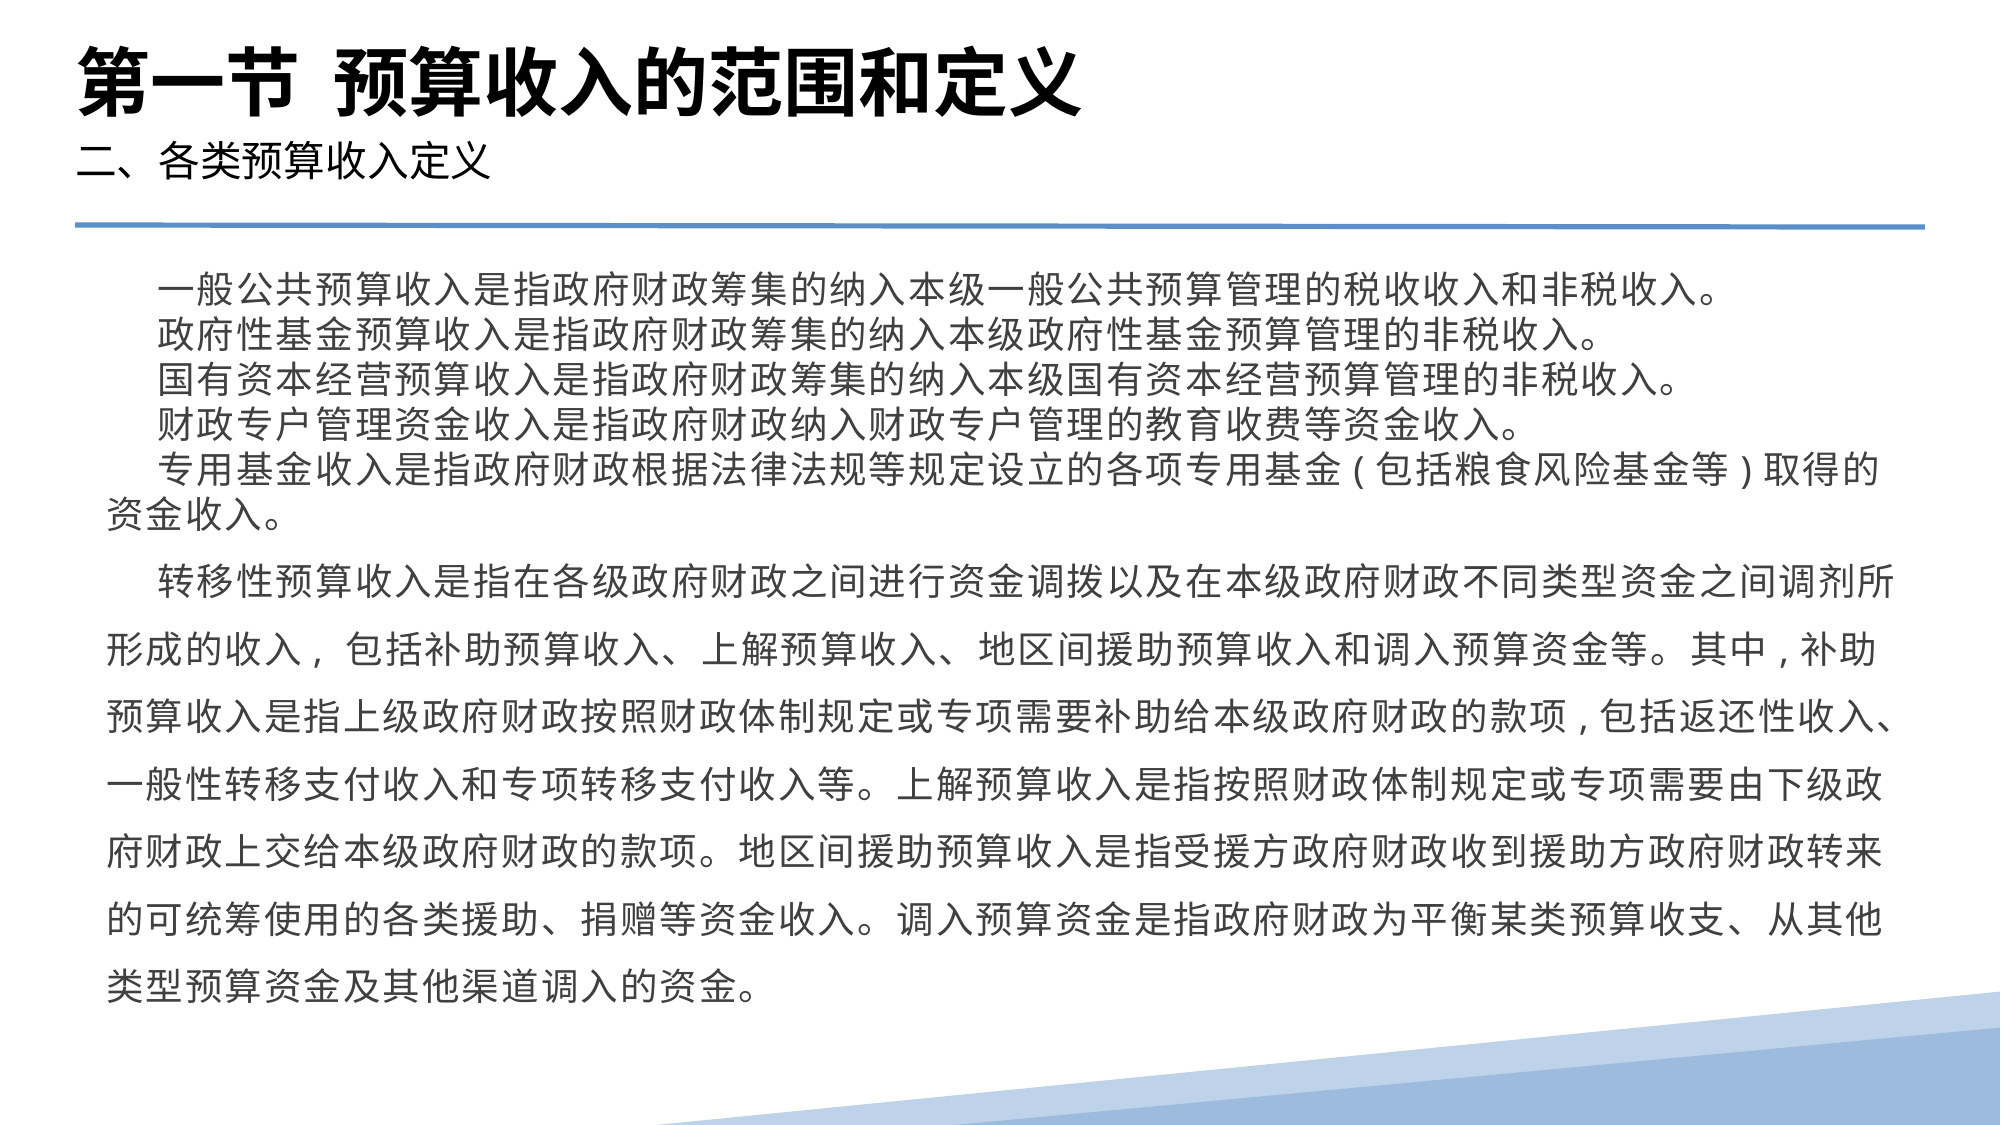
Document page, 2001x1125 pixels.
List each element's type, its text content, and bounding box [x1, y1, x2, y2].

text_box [74, 224, 1925, 228]
text_box 第一节 预算收入的范围和定义 [75, 24, 1925, 124]
text_box 二、各类预算收入定义 [75, 124, 1925, 200]
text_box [656, 991, 2000, 1125]
text_box 一般公共预算收入是指政府财政筹集的纳入本级一般公共预算管理的税收收入和非税收入。 政府性基金预算收入是指政府财政筹集的纳入本级政府性基金预算管理的非税收入。 国有资本经营预算收入是指政府财政筹集的纳入本级国有资本经营预算管理的非税收入。 财政专户管理资金收入是指政府财政纳入财政专户管理的教育收费等资金收入。 专用基金收入是指政府财政根据法律法规等规定设立的各项专用基金(包括粮食风险基金等)取得的资金收入。 转移性预算收入是指在各级政府财政之间进行资金调拨以及在本级政府财政不同类型资金之间调剂所形成的收入, 包括补助预算收入、上解预算收入、地区间援助预算收入和调入预算资金等。其中,补助预算收入是指上级政府财政按照财政体制规定或专项需要补助给本级政府财政的款项,包括返还性收入、一般性转移支付收入和专项转移支付收入等。上解预算收入是指按照财政体制规定或专项需要由下级政府财政上交给本级政府财政的款项。地区间援助预算收入是指受援方政府财政收到援助方政府财政转来的可统筹使用的各类援助、捐赠等资金收入。调入预算资金是指政府财政为平衡某类预算收支、从其他类型预算资金及其他渠道调入的资金。 [95, 252, 1925, 1022]
